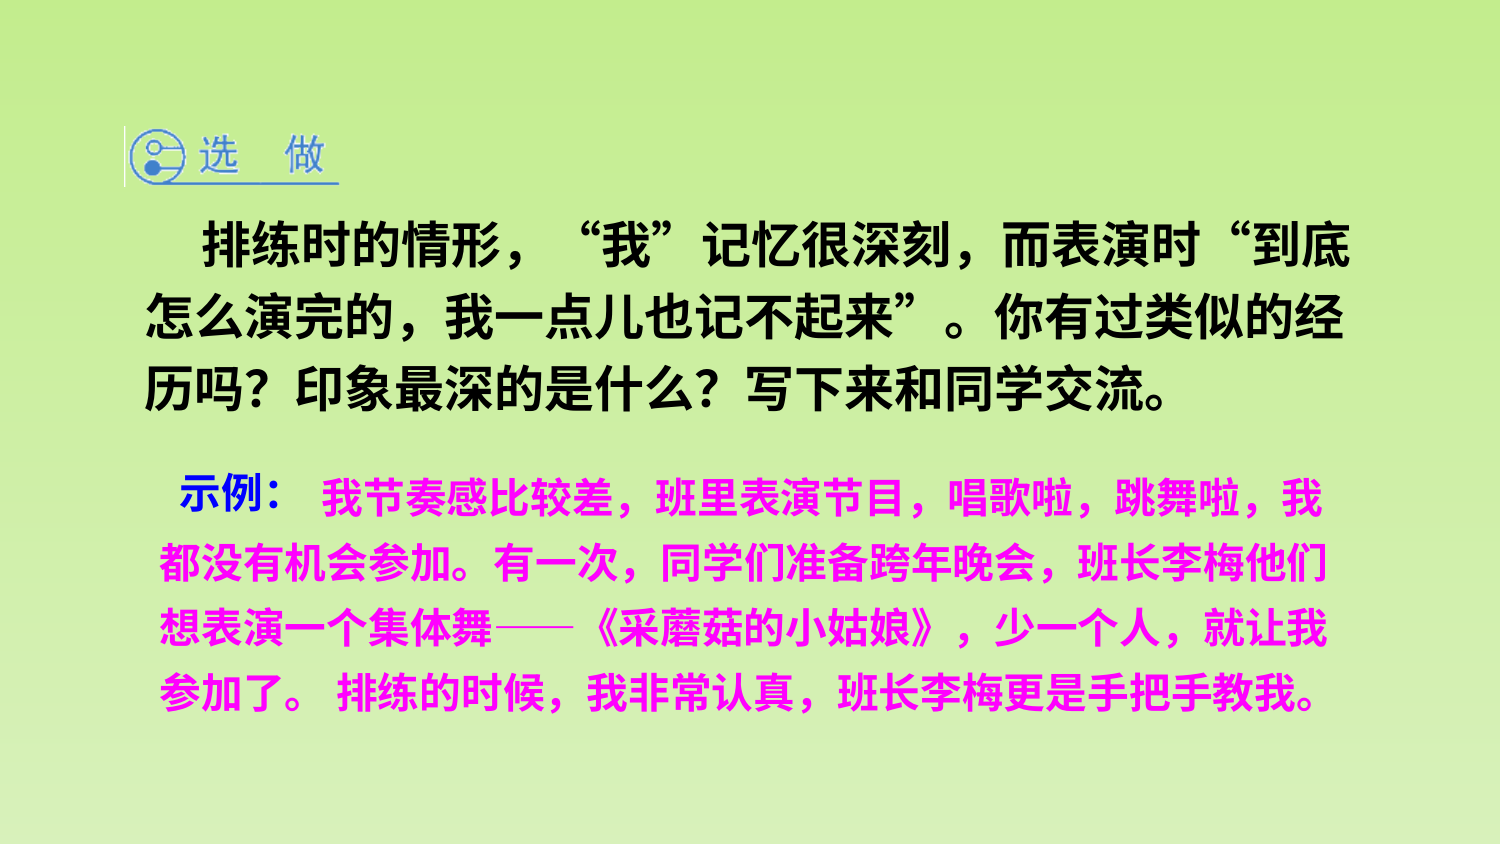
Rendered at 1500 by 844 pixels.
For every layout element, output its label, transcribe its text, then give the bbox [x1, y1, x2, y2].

text_box 排练时的情形，“我”记忆很深刻，而表演时“到底怎么演完的，我一点儿也记不起来”。你有过类似的经历吗？印象最深的是什么？写下来和同学交流。 [132, 196, 1385, 424]
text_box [144, 449, 1373, 728]
picture [123, 126, 344, 188]
